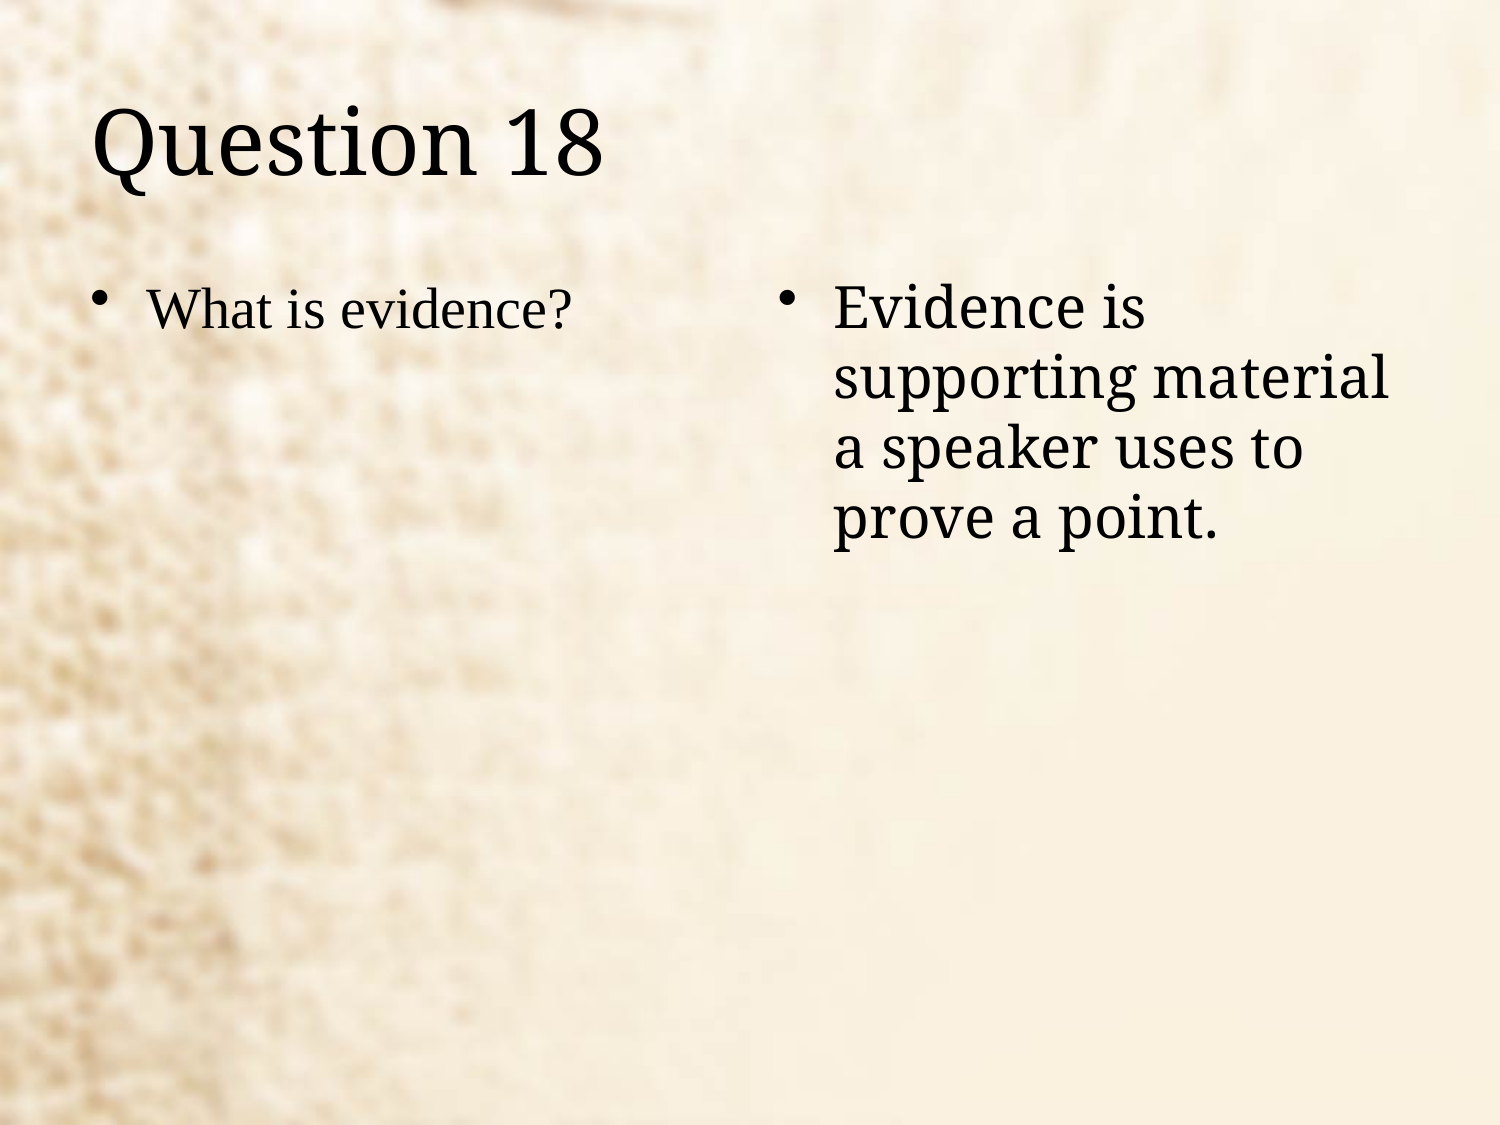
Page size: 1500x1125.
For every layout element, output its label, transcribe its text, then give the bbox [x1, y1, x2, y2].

picture [0, 0, 1500, 1125]
list What is evidence? [74, 262, 738, 1006]
list Evidence is supporting material a speaker uses to prove a point. [762, 262, 1426, 1006]
title Question 18 [74, 44, 1426, 233]
